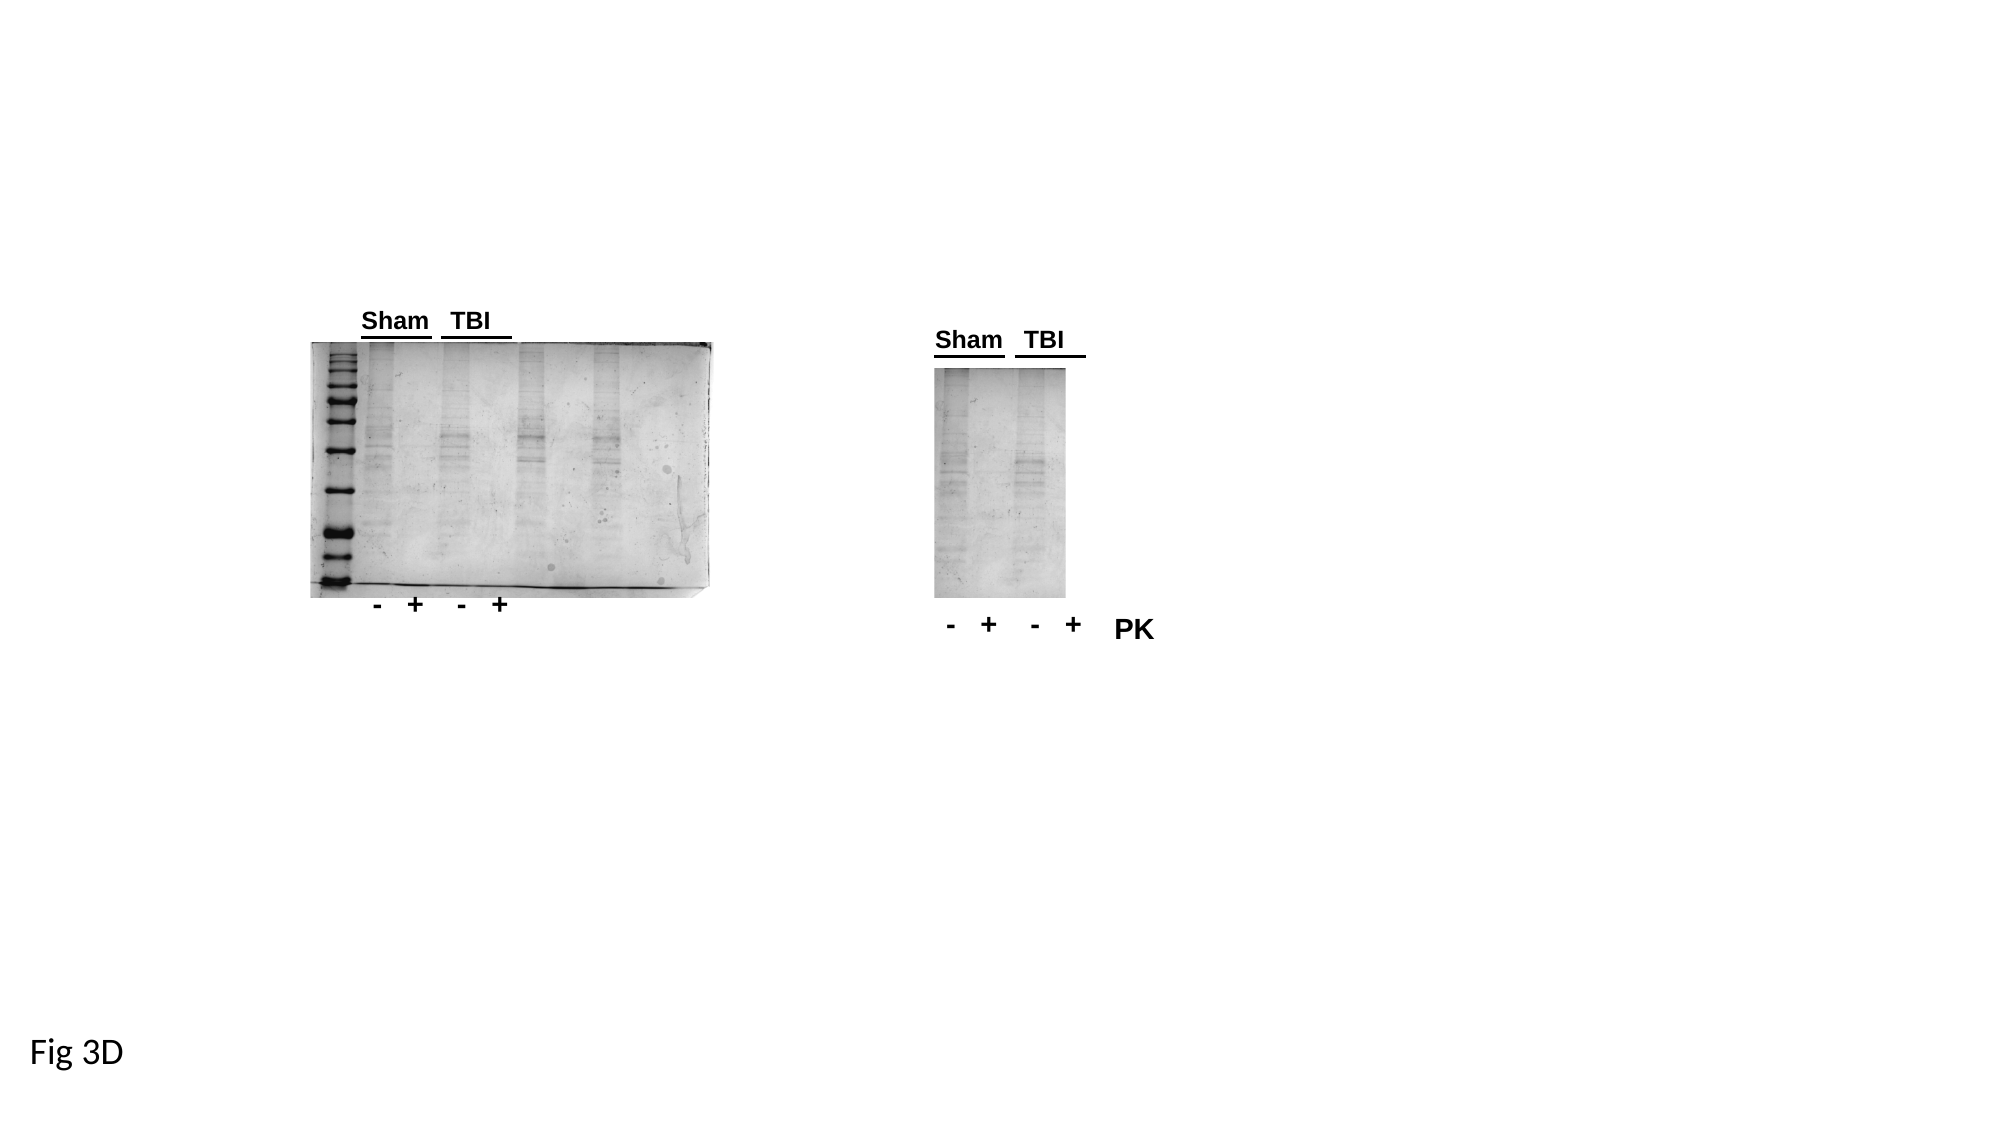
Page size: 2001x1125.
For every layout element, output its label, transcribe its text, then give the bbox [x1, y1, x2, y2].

text_box Fig 3D [15, 1019, 435, 1080]
text_box - + - + [357, 598, 527, 628]
text_box Sham TBI [346, 296, 539, 342]
picture [310, 342, 714, 598]
text_box PK [1099, 603, 1195, 654]
text_box - + - + [931, 597, 1100, 648]
picture [934, 368, 1066, 598]
text_box Sham TBI [920, 316, 1112, 362]
